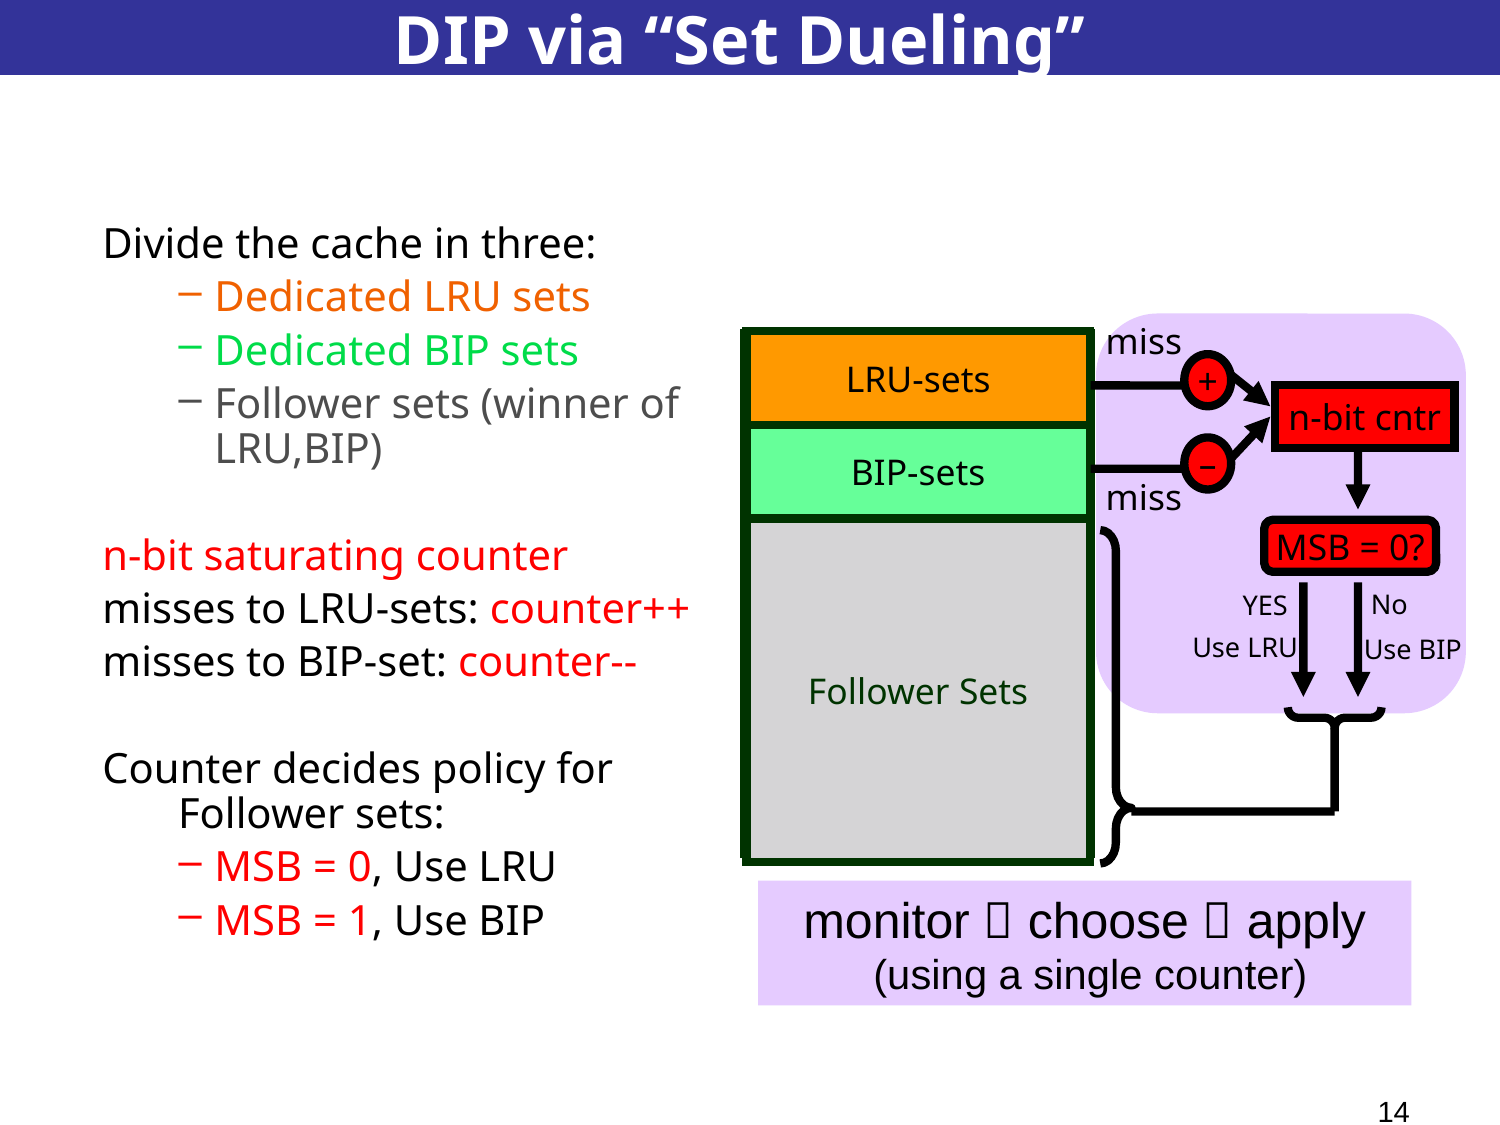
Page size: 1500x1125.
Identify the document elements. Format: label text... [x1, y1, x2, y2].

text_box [1099, 446, 1476, 864]
text_box monitor  choose  apply (using a single counter) [758, 880, 1412, 1006]
title DIP via “Set Dueling” [0, 0, 1500, 75]
text_box [1271, 313, 1466, 445]
text_box Divide the cache in three: Dedicated LRU sets Dedicated BIP sets Follower sets (winner of LRU,BIP) n-bit saturating counter misses to LRU-sets: counter++ misses to BIP-set: counter-- Counter decides policy for Follower sets: MSB = 0, Use LRU MSB = 1, Use BIP [44, 222, 757, 1029]
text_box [1090, 313, 1271, 524]
slide_number 14 [1074, 1085, 1425, 1125]
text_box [746, 330, 1091, 863]
text_box n-bit cntr [1275, 385, 1455, 445]
